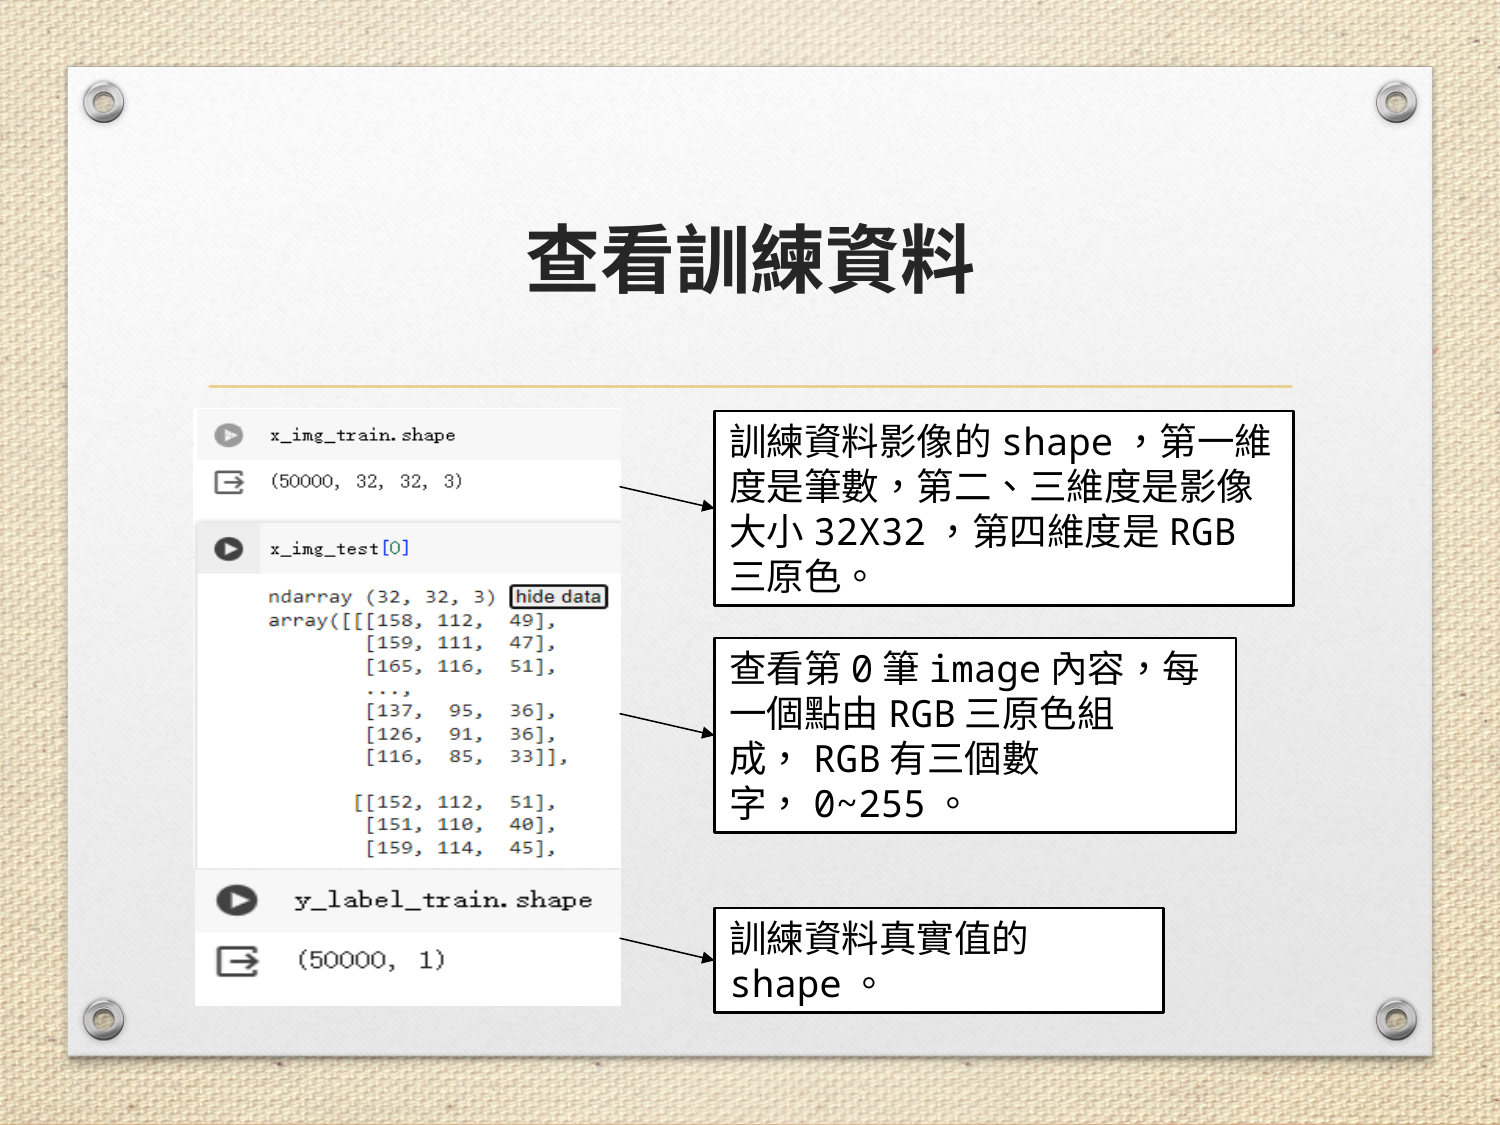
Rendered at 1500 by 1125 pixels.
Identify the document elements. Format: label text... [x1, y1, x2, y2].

text_box 訓練資料真實值的shape。 [713, 907, 1165, 1014]
title 查看訓練資料 [193, 150, 1309, 365]
list [193, 408, 1309, 974]
text_box 查看第0筆image內容，每一個點由RGB三原色組成，RGB有三個數字，0~255。 [713, 637, 1237, 834]
picture [0, 0, 1500, 1125]
text_box 訓練資料影像的shape，第一維度是筆數，第二、三維度是影像大小32X32，第四維度是RGB三原色。 [713, 410, 1295, 607]
